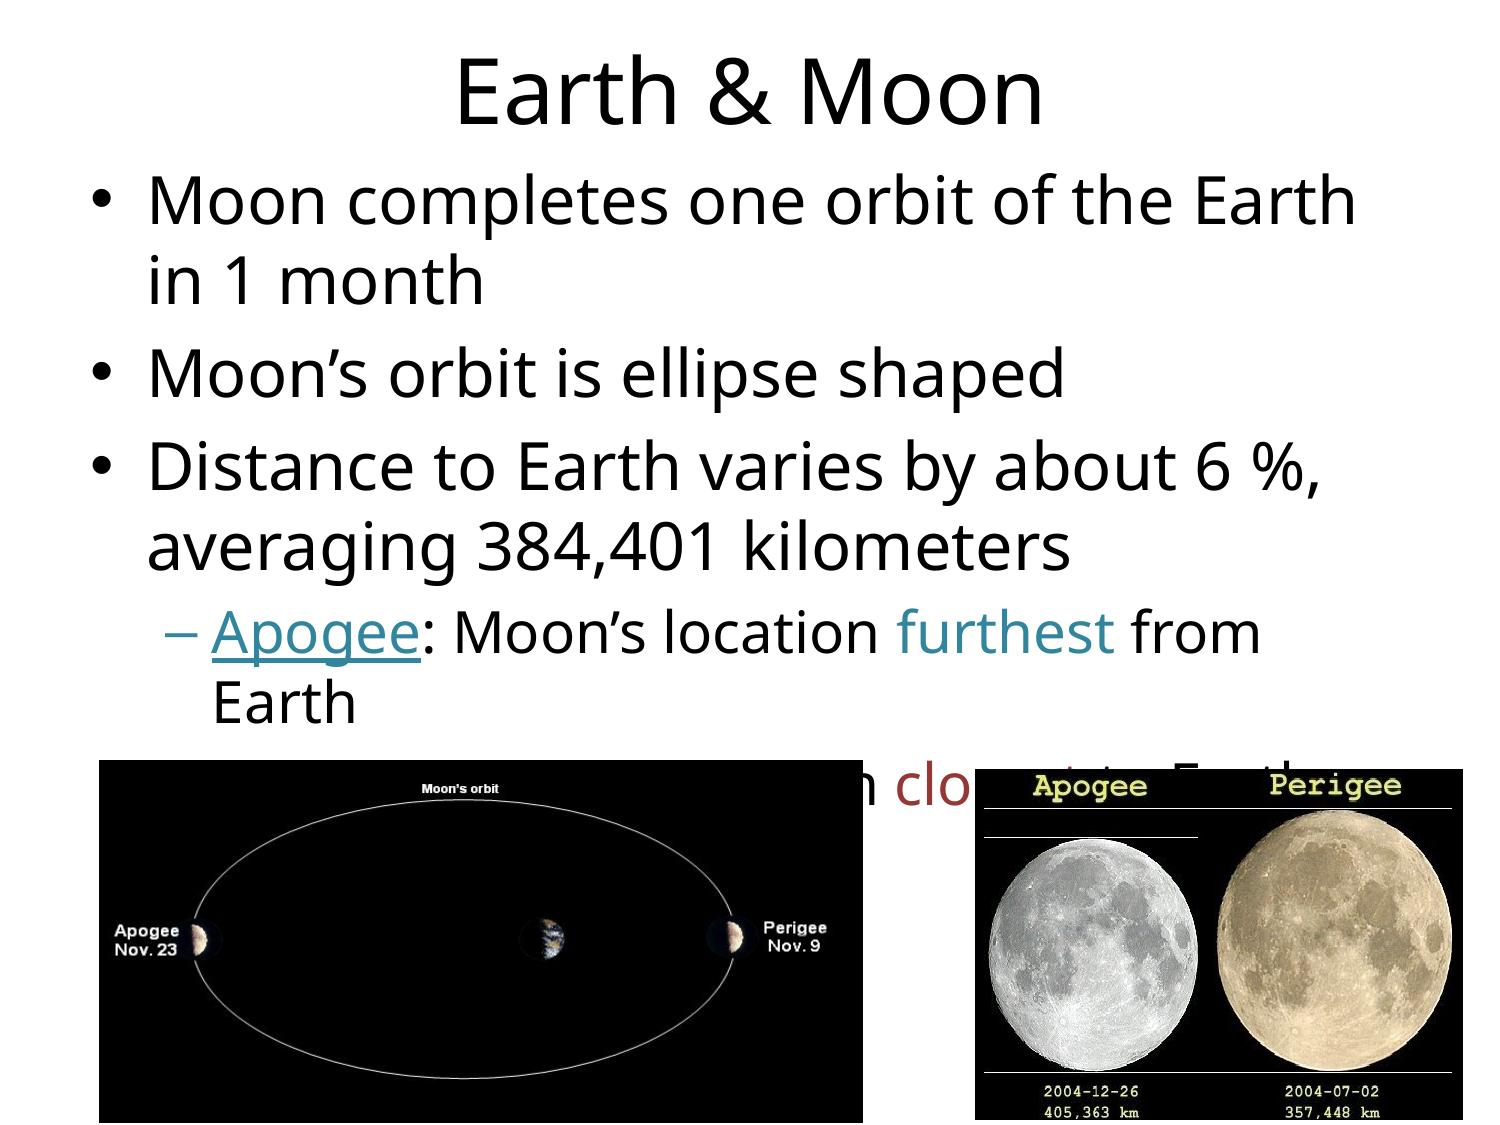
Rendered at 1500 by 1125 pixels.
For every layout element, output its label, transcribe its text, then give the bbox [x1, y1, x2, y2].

list Moon completes one orbit of the Earth in 1 month Moon’s orbit is ellipse shaped Distance to Earth varies by about 6 %, averaging 384,401 kilometers Apogee: Moon’s location furthest from Earth Perigee: Moon’s location closest to Earth [75, 149, 1425, 893]
picture [99, 759, 863, 1123]
title Earth & Moon [75, 0, 1425, 149]
picture [974, 769, 1463, 1121]
